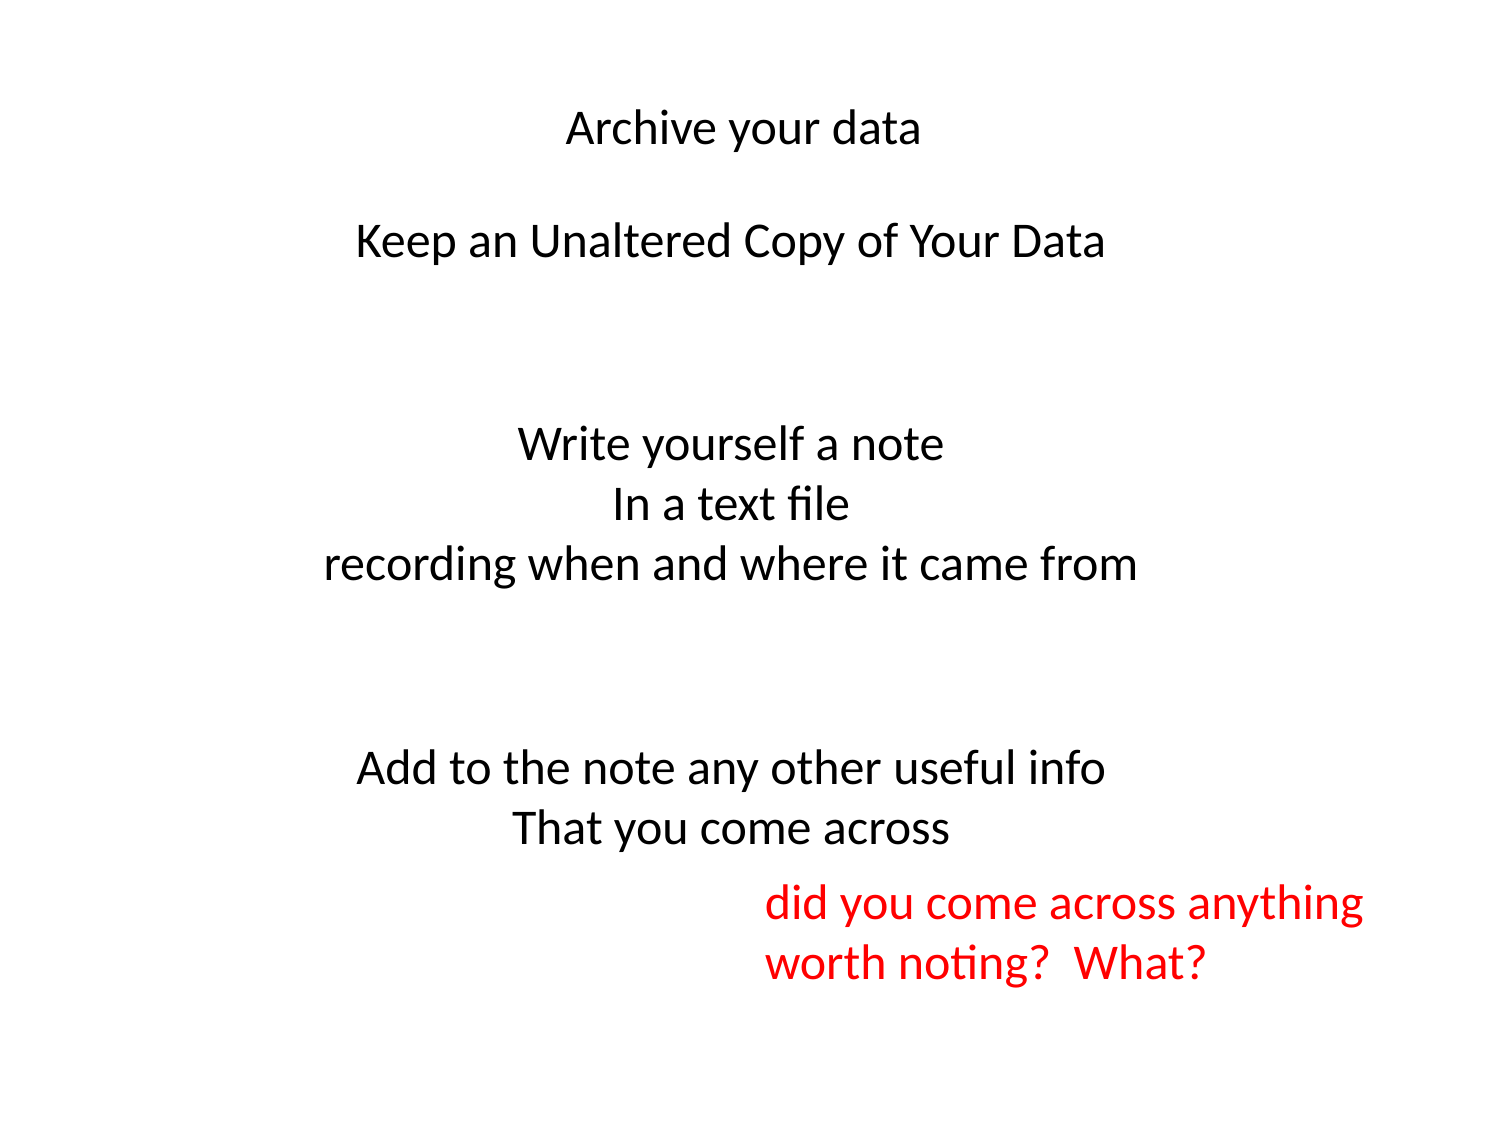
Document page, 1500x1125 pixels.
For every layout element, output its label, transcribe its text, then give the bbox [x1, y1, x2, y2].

text_box Add to the note any other useful info That you come across [287, 726, 1175, 862]
text_box Keep an Unaltered Copy of Your Data [287, 199, 1175, 275]
text_box did you come across anything worth noting? What? [749, 862, 1500, 998]
text_box Archive your data [299, 87, 1188, 163]
text_box Write yourself a note In a text file recording when and where it came from [287, 402, 1175, 598]
